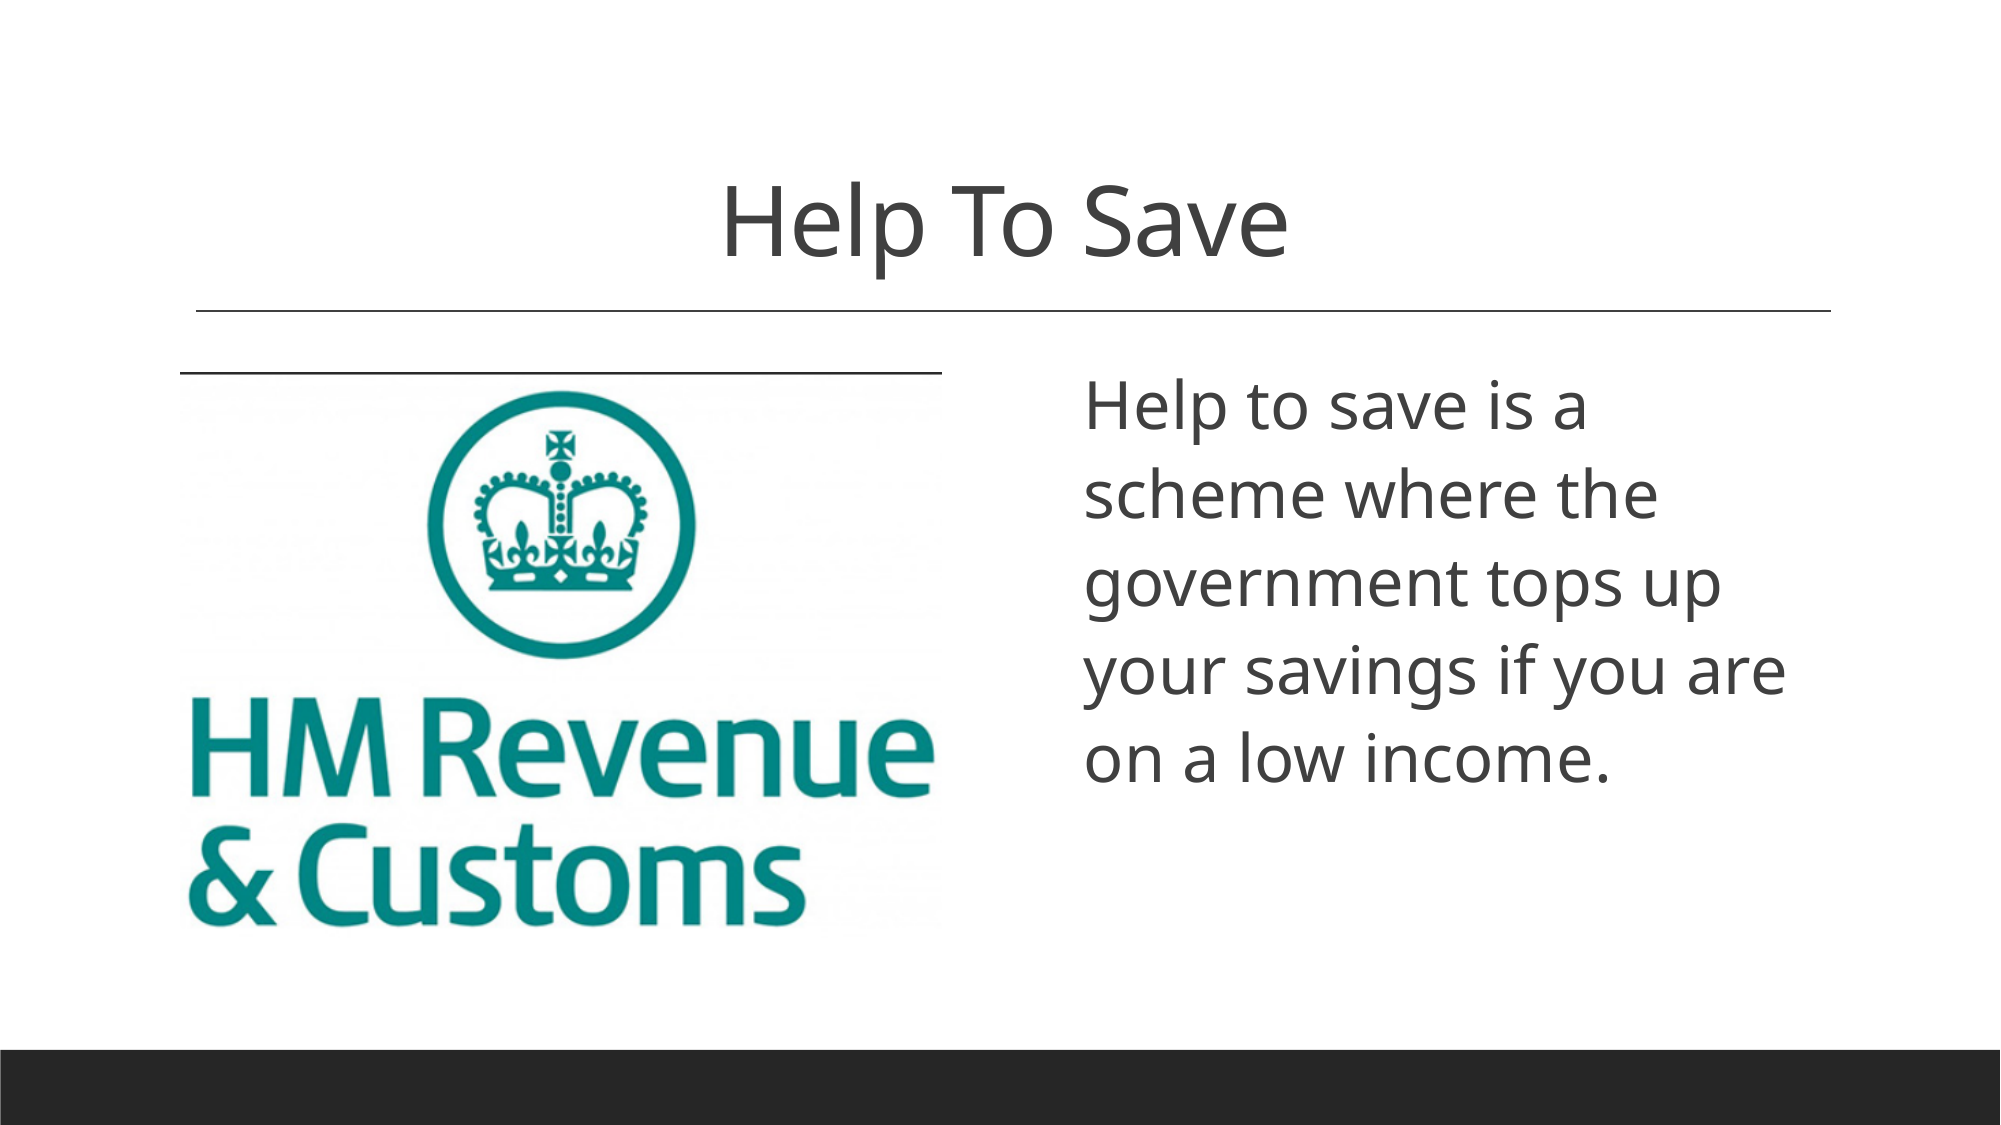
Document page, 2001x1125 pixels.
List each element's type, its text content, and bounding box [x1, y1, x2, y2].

list Help to save is a scheme where the government tops up your savings if you are on a low income. [1068, 347, 1830, 963]
title Help To Save [180, 47, 1830, 285]
picture [179, 372, 942, 939]
